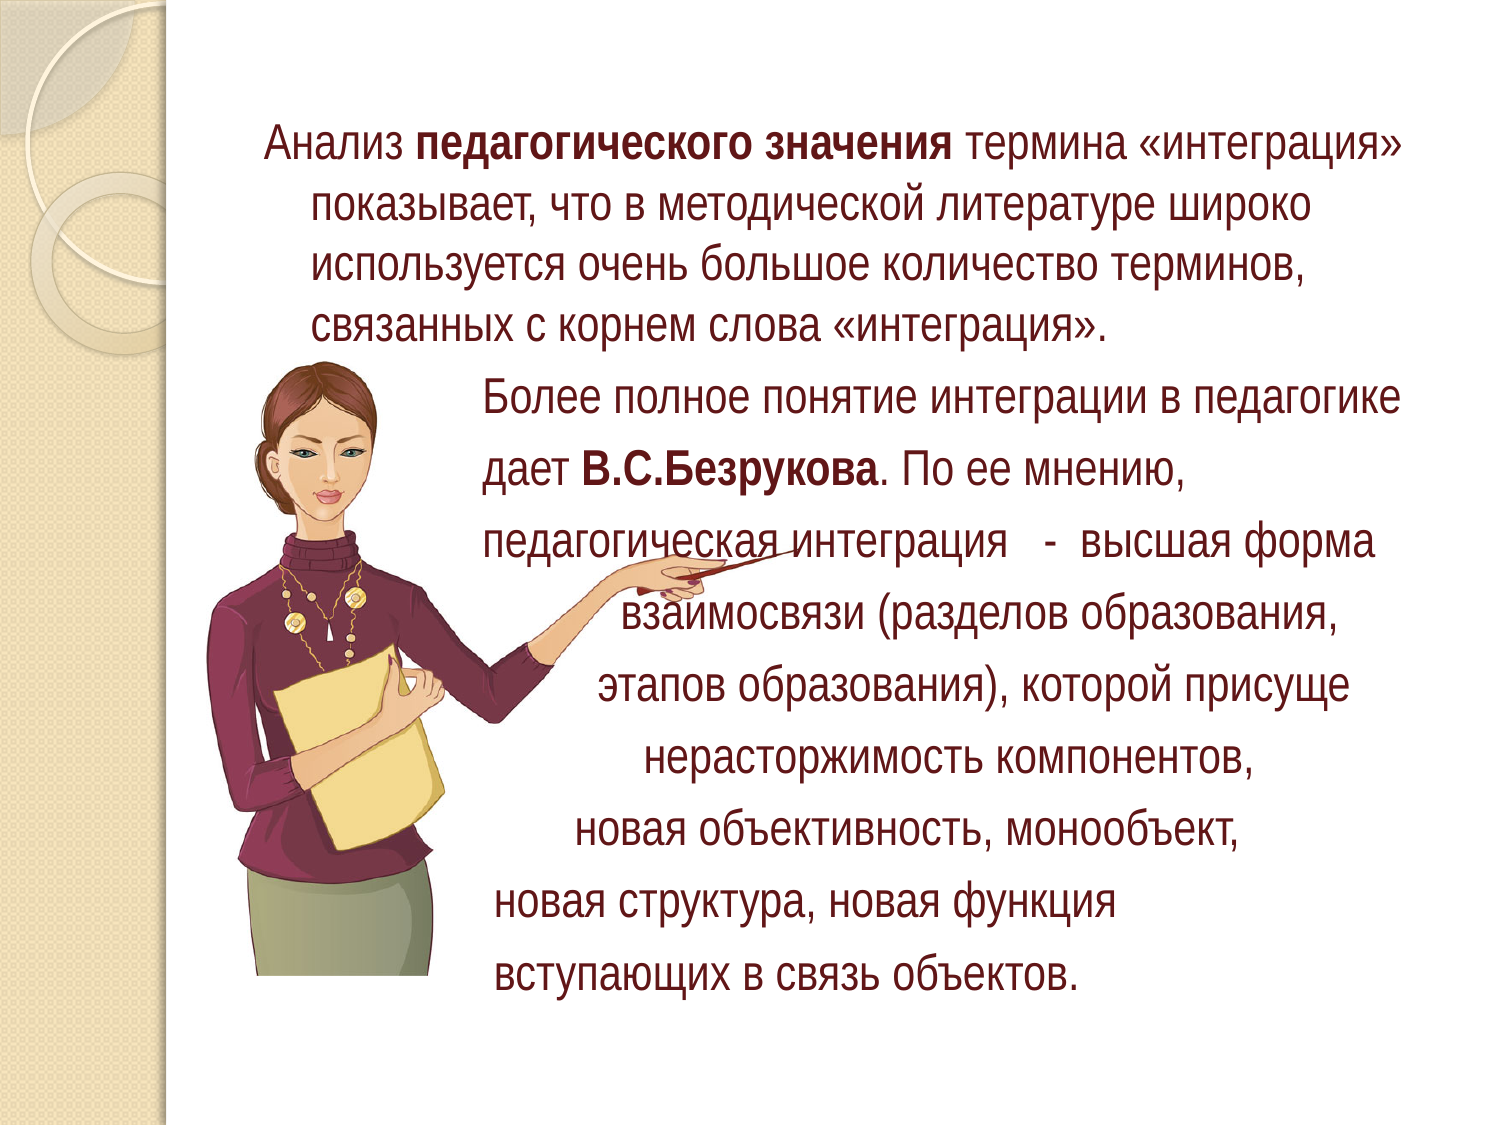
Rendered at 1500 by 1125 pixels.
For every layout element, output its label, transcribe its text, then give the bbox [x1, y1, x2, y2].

picture [206, 361, 799, 977]
list Анализ педагогического значения термина «интеграция» показывает, что в методической литературе широко используется очень большое количество терминов, связанных с корнем слова «интеграция». Более полное понятие интеграции в педагогике дает В.С.Безрукова. По ее мнению, педагогическая интеграция - высшая форма взаимосвязи (разделов образования, этапов образования), которой присуще нерасторжимость компонентов, новая объективность, монообъект, новая структура, новая функция вступающих в связь объектов. [235, 101, 1466, 1026]
